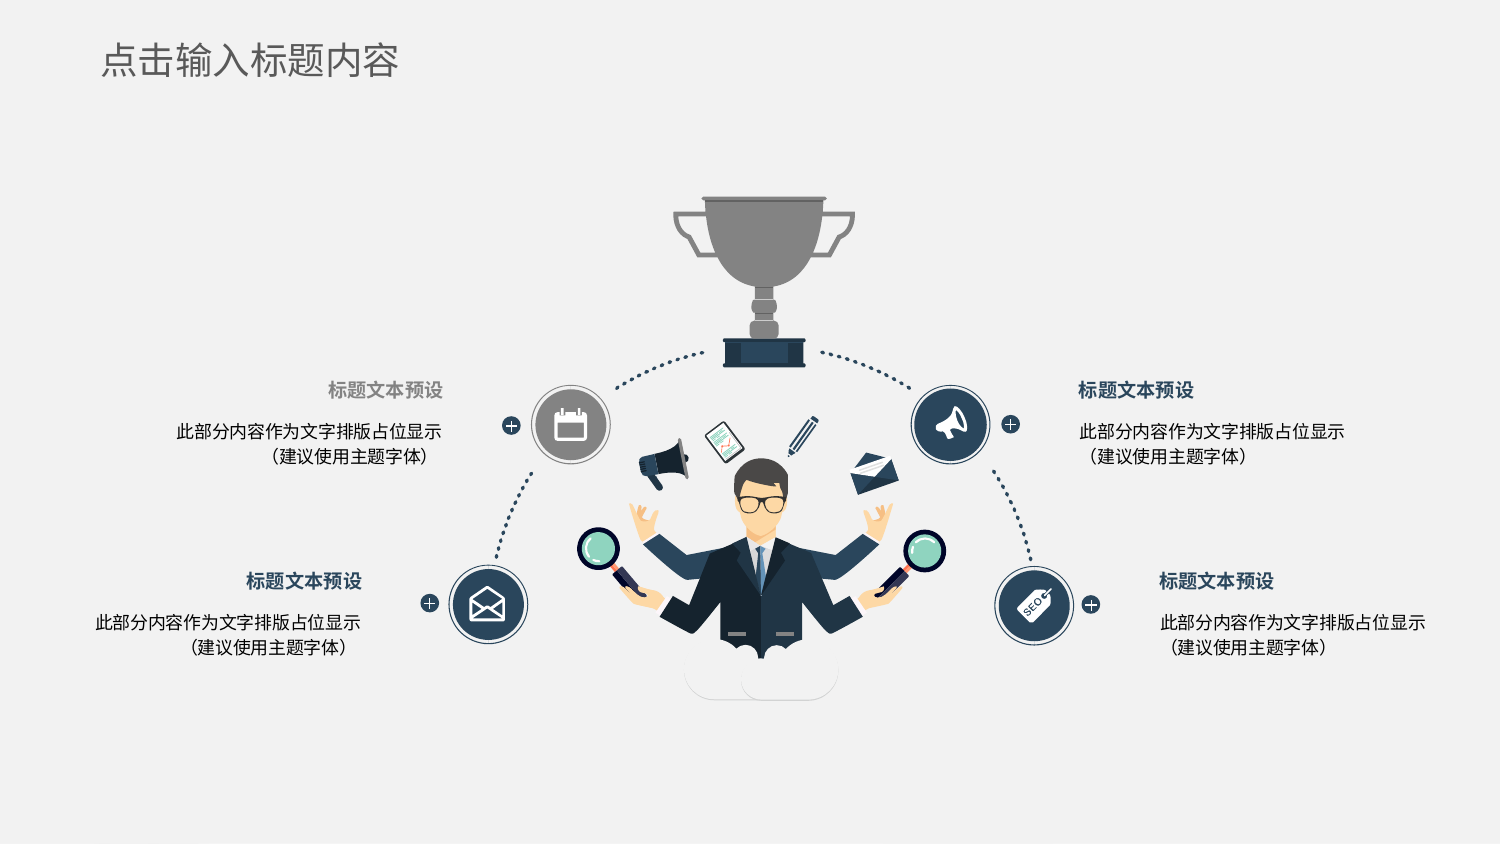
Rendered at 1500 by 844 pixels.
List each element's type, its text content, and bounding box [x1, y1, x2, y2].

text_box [1019, 370, 1363, 492]
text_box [1099, 561, 1443, 683]
text_box 点击输入标题内容 [100, 28, 450, 91]
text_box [151, 370, 503, 492]
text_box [573, 655, 949, 702]
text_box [70, 561, 421, 683]
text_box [420, 196, 1101, 646]
